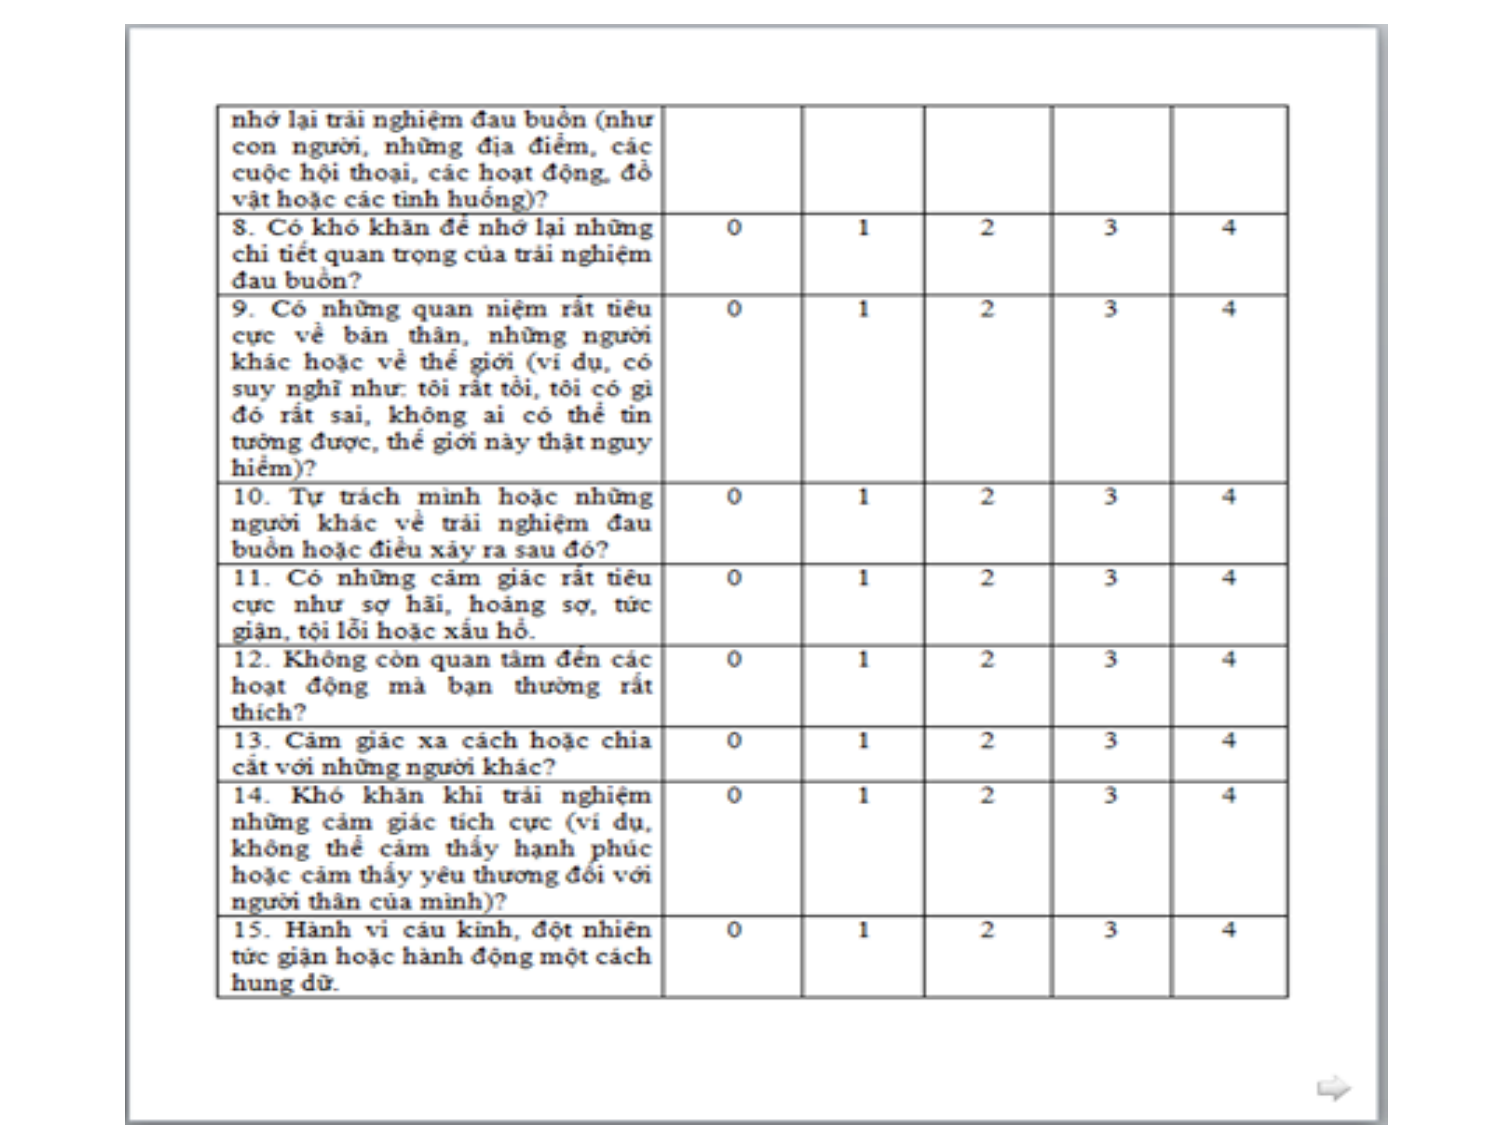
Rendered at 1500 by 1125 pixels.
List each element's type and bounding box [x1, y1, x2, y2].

list [124, 24, 1388, 1125]
